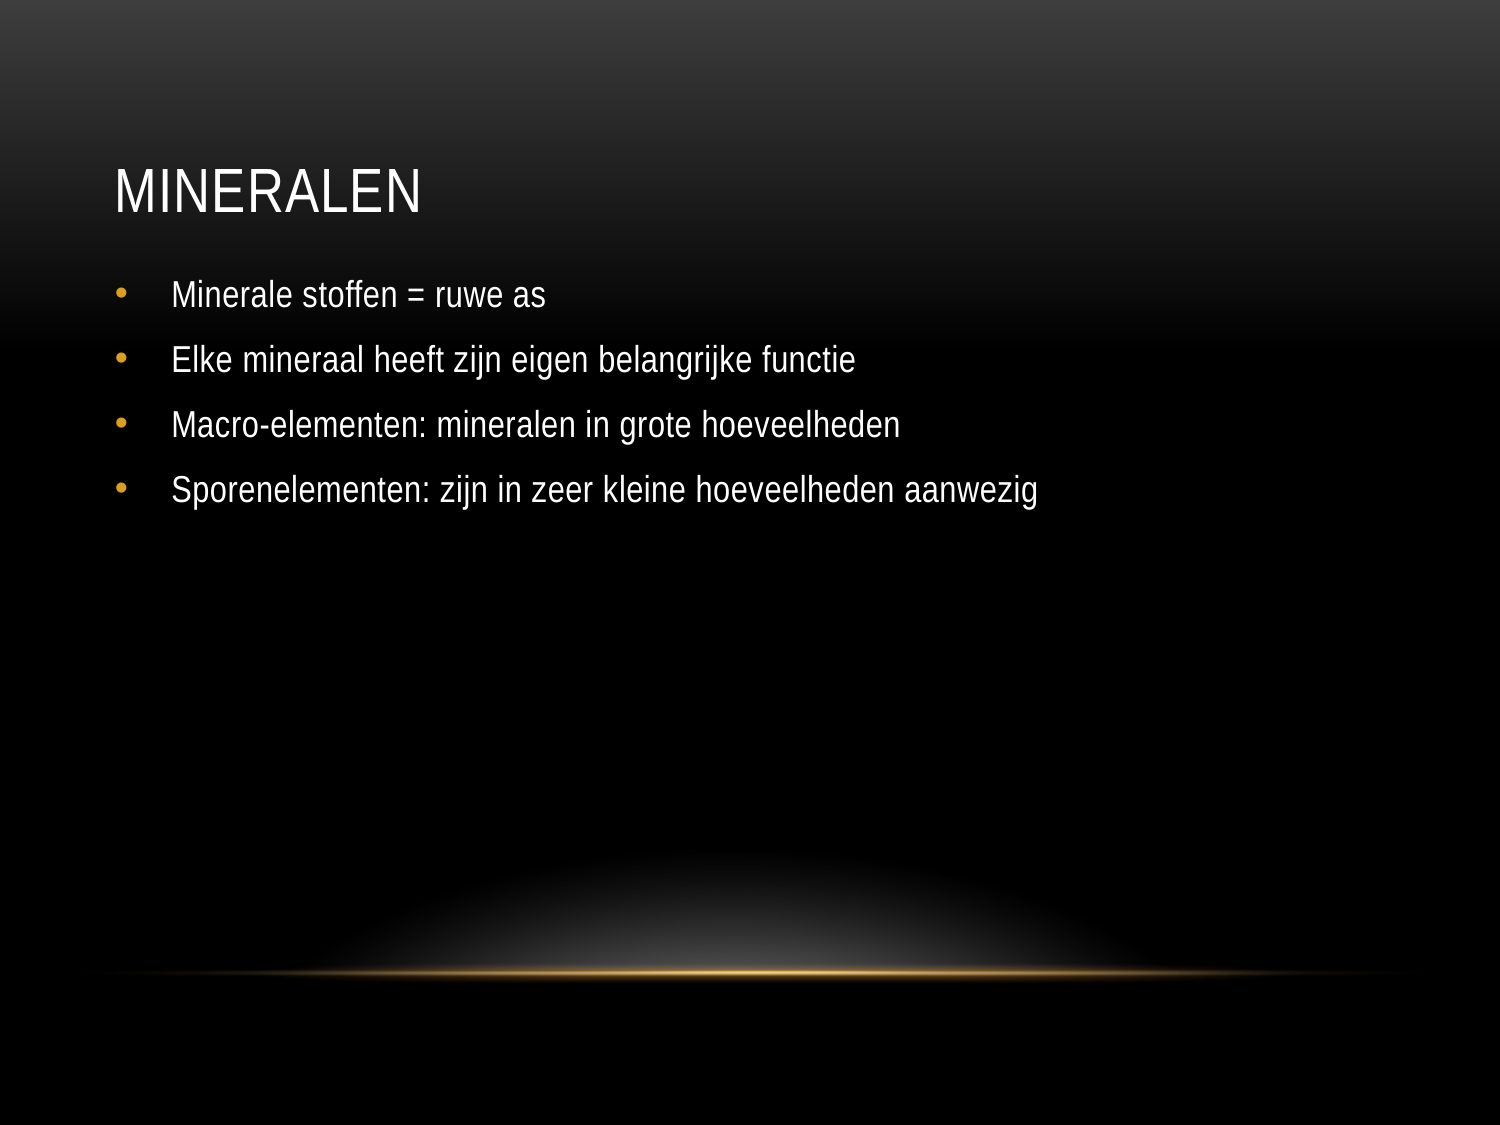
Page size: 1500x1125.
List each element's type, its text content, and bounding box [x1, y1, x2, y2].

picture [0, 0, 1500, 1125]
title Mineralen [99, 45, 1400, 233]
list Minerale stoffen = ruwe as Elke mineraal heeft zijn eigen belangrijke functie Macro-elementen: mineralen in grote hoeveelheden Sporenelementen: zijn in zeer kleine hoeveelheden aanwezig [99, 262, 1400, 938]
